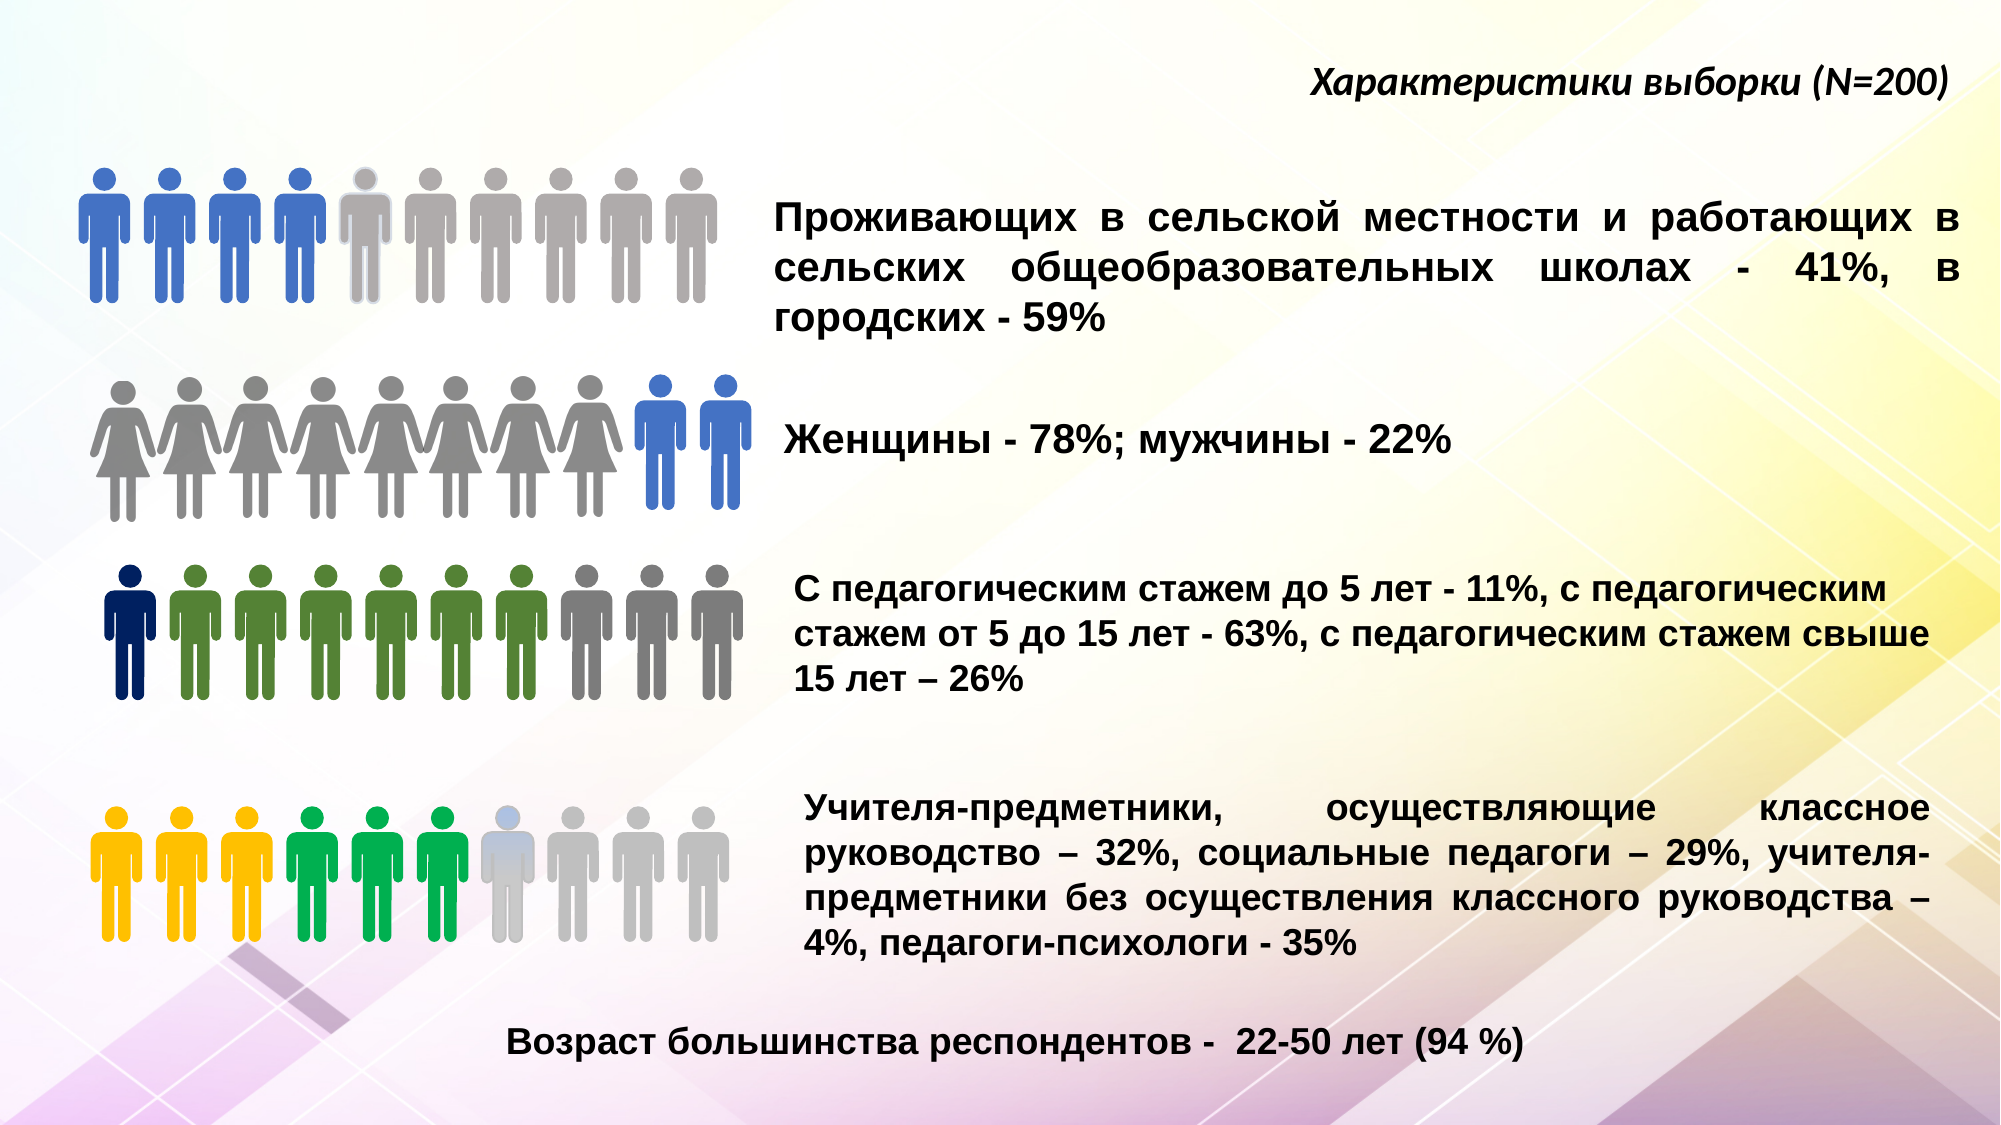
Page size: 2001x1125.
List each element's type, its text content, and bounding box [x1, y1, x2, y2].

text_box Возраст большинства респондентов - 22-50 лет (94 %) [183, 1012, 1860, 1063]
text_box Женщины - 78%; мужчины - 22% [783, 412, 1860, 463]
text_box Характеристики выборки (N=200) [477, 53, 1950, 104]
picture [0, 0, 2000, 1125]
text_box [78, 167, 718, 304]
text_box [634, 374, 752, 510]
text_box Проживающих в сельской местности и работающих в сельских общеобразовательных школах - 41%, в городских - 59% [773, 189, 1962, 341]
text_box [90, 806, 730, 942]
text_box Учителя-предметники, осуществляющие классное руководство – 32%, социальные педагоги – 29%, учителя-предметники без осуществления классного руководства – 4%, педагоги-психологи - 35% [803, 783, 1931, 964]
text_box С педагогическим стажем до 5 лет - 11%, с педагогическим стажем от 5 до 15 лет - 63%, с педагогическим стажем свыше 15 лет – 26% [793, 564, 1982, 700]
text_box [104, 564, 743, 701]
